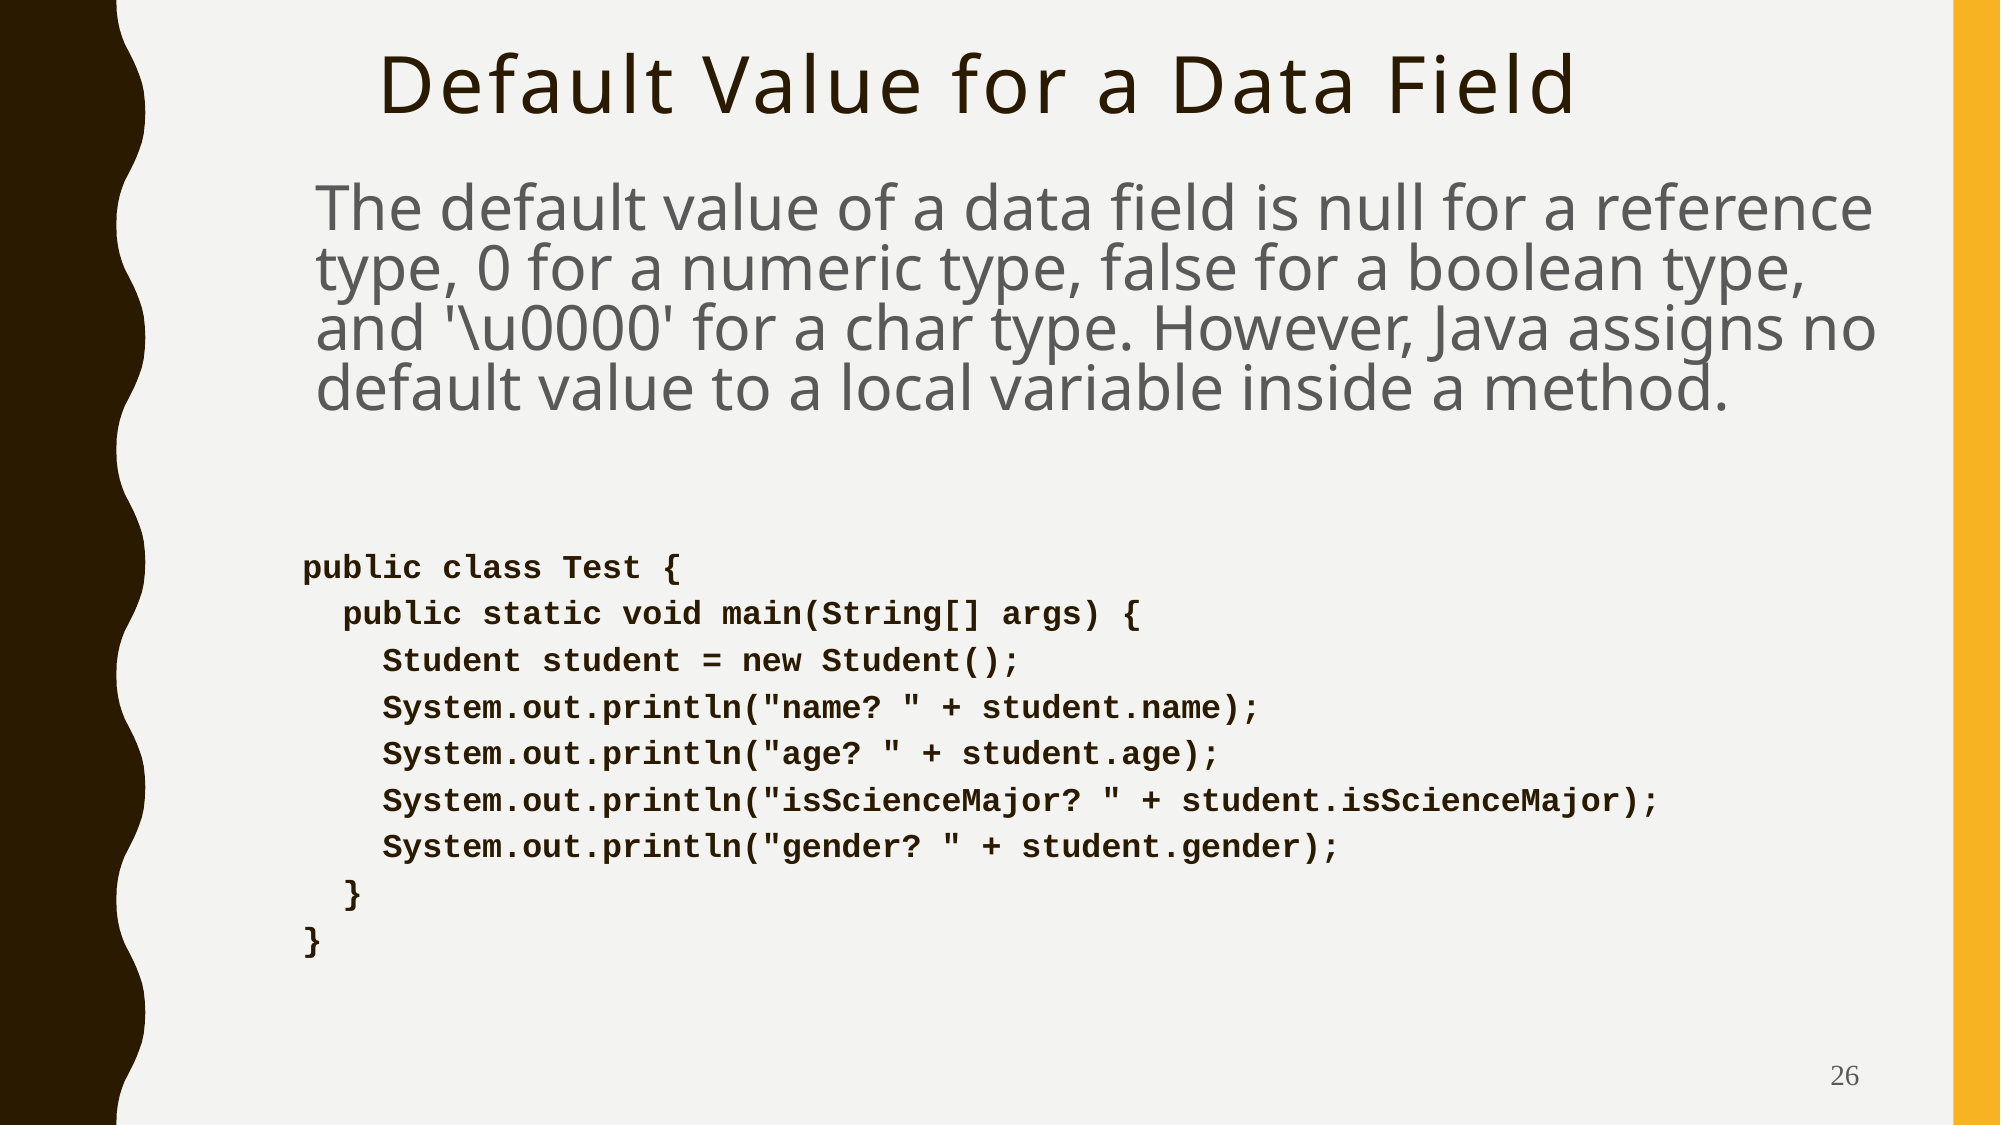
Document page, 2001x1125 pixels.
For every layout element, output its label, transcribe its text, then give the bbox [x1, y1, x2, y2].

slide_number 26 [1412, 1045, 1875, 1103]
list The default value of a data field is null for a reference type, 0 for a numeric type, false for a boolean type, and '\u0000' for a char type. However, Java assigns no default value to a local variable inside a method. [300, 174, 1938, 513]
text_box public class Test { public static void main(String[] args) { Student student = new Student(); System.out.println("name? " + student.name); System.out.println("age? " + student.age); System.out.println("isScienceMajor? " + student.isScienceMajor); System.out.println("gender? " + student.gender); } } [287, 537, 1725, 988]
title Default Value for a Data Field [362, 37, 1638, 147]
